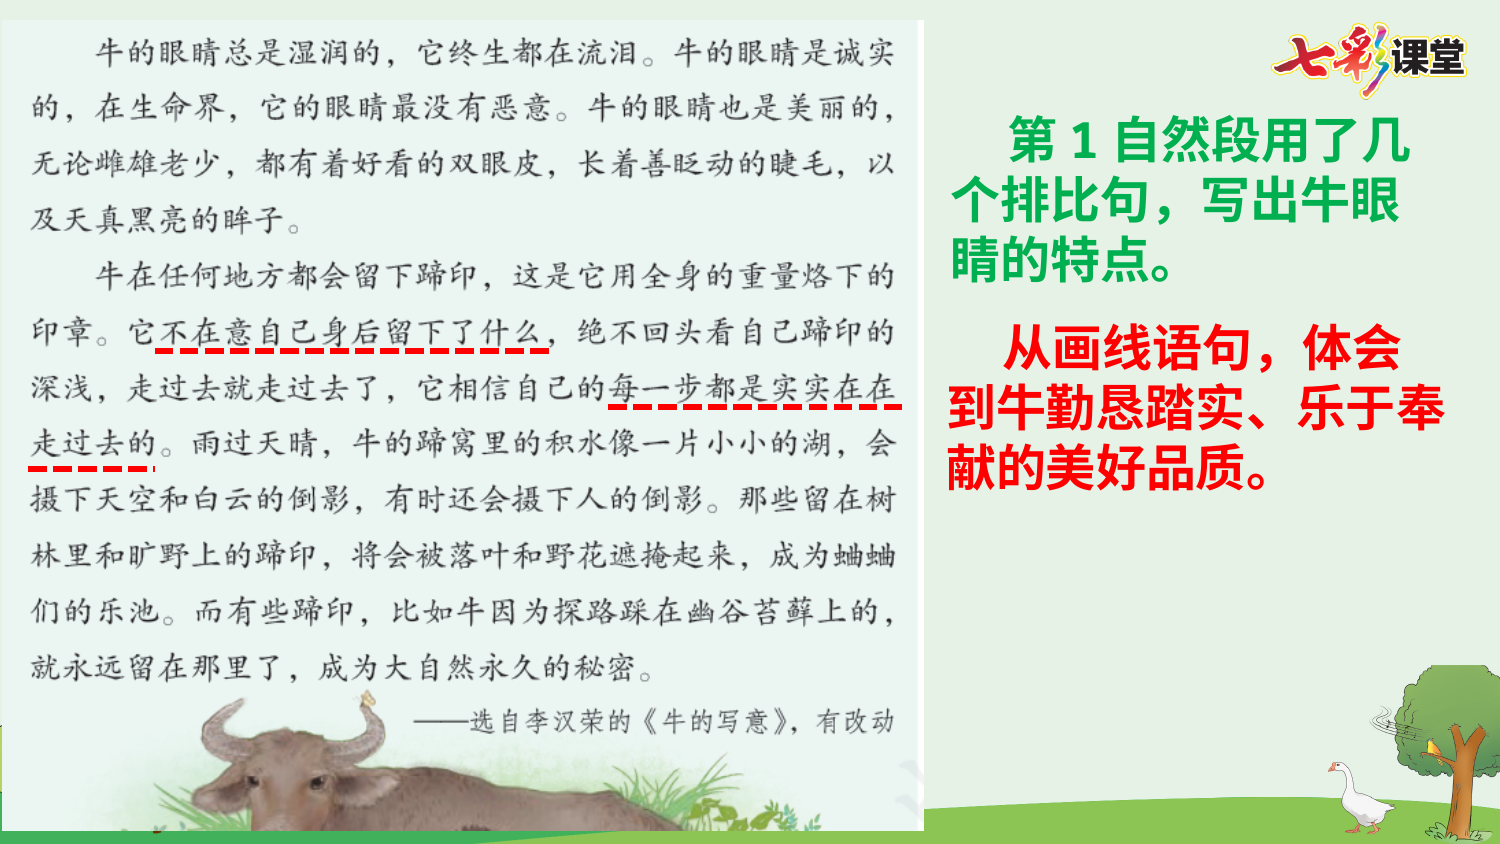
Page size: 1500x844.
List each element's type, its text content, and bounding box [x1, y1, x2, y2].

text_box 第1自然段用了几个排比句，写出牛眼睛的特点。 [938, 102, 1459, 295]
picture [0, 0, 1500, 844]
text_box 从画线语句，体会到牛勤恳踏实、乐于奉献的美好品质。 [934, 310, 1459, 502]
